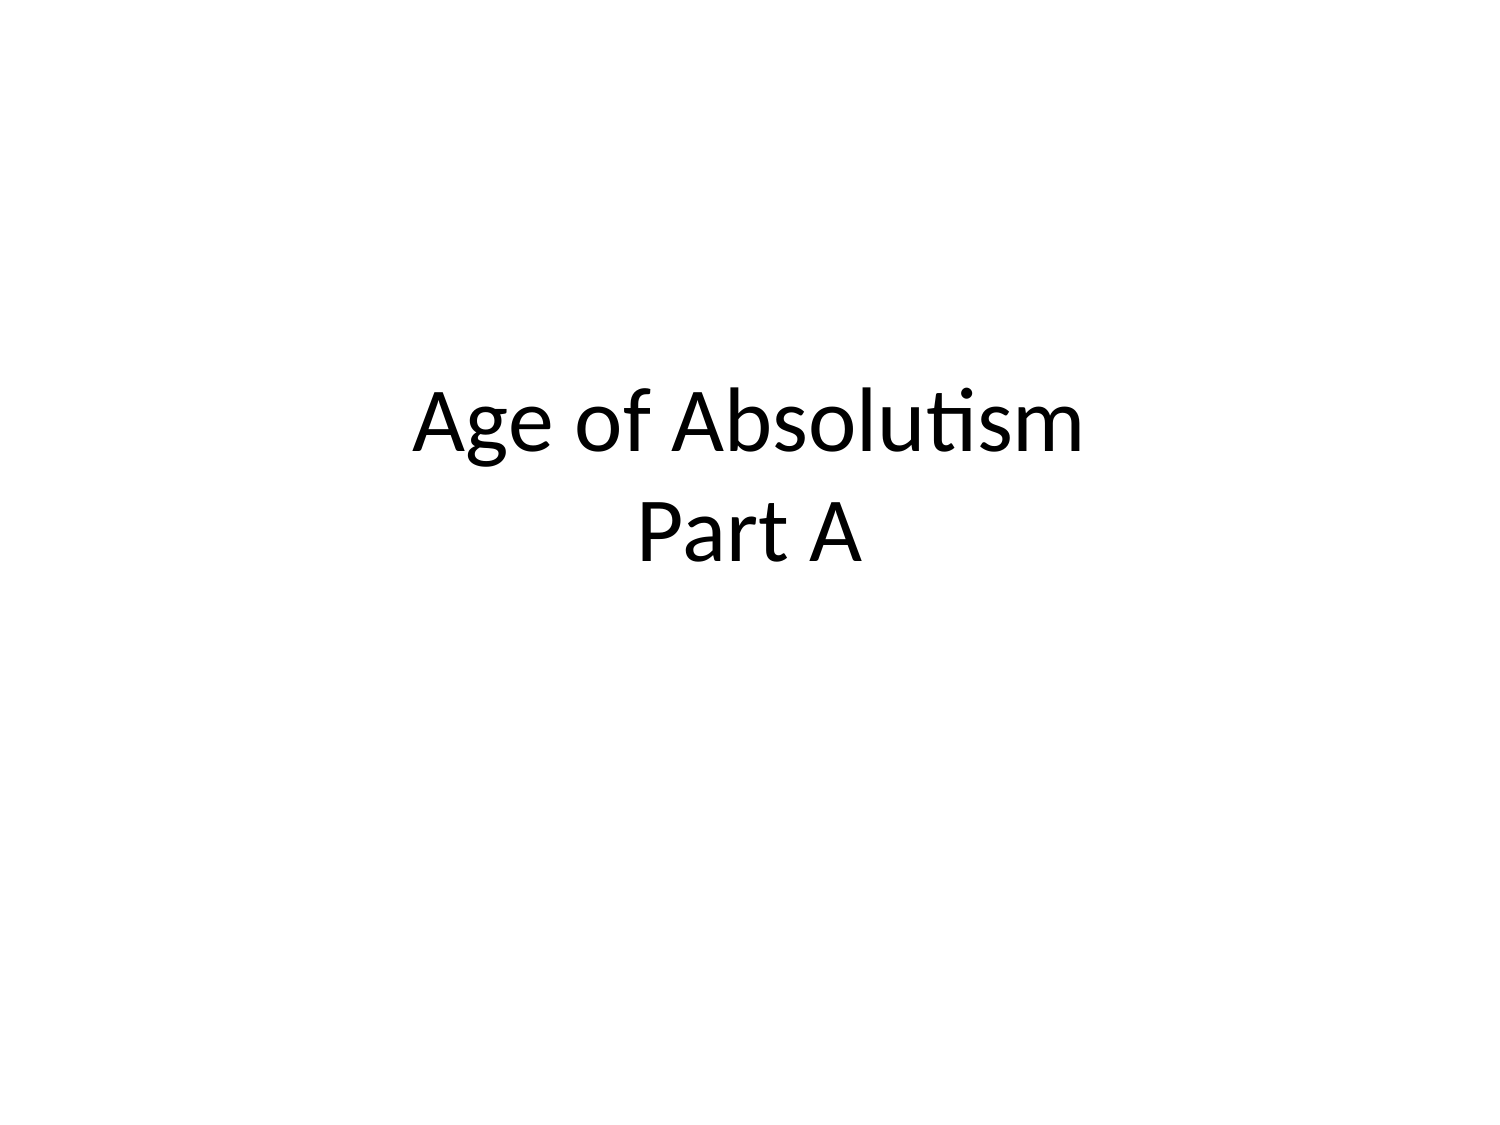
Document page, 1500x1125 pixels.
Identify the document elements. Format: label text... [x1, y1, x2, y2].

title Age of Absolutism Part A [112, 349, 1388, 591]
